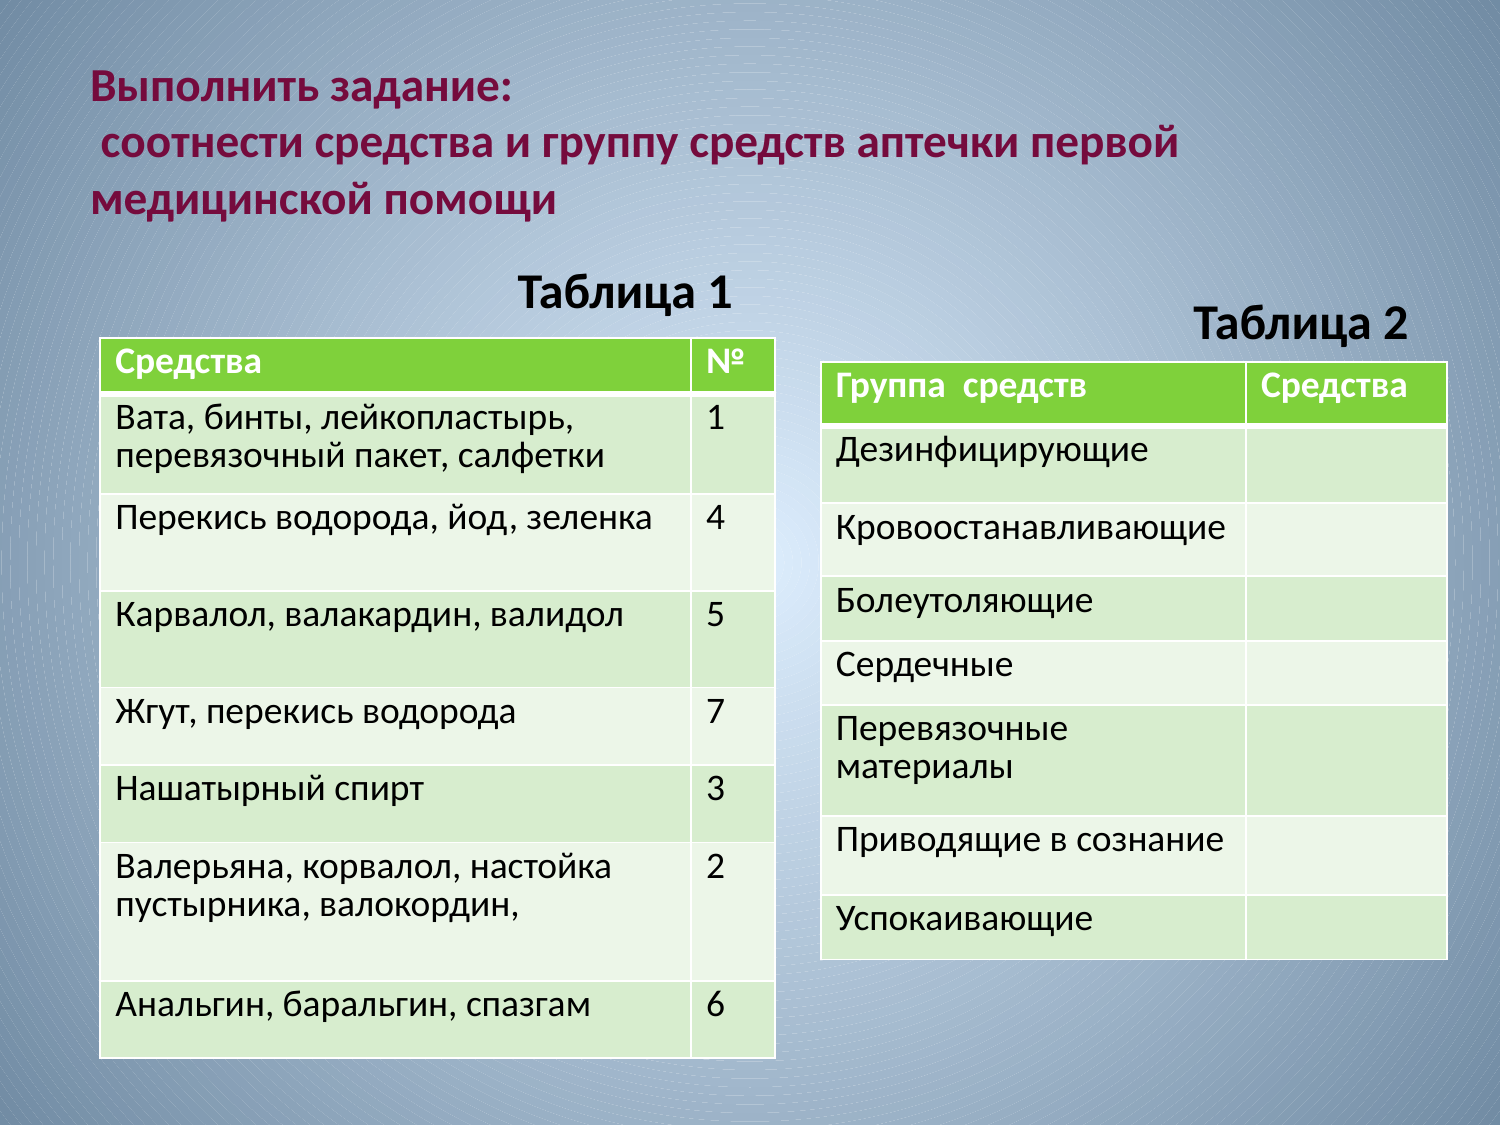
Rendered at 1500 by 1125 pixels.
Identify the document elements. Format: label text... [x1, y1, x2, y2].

table_cell Перевязочные материалы [822, 706, 1245, 815]
table_cell Кровоостанавливающие [822, 504, 1245, 575]
table_cell 5 [692, 592, 774, 687]
table_cell 3 [692, 766, 774, 842]
table_header Средства [101, 339, 690, 391]
table_header № [692, 339, 774, 391]
table_cell 1 [692, 397, 774, 493]
table_cell Перекись водорода, йод, зеленка [101, 495, 690, 590]
table_cell [1247, 896, 1446, 959]
table_cell 4 [692, 495, 774, 590]
table_cell 2 [692, 843, 774, 980]
table_cell 7 [692, 688, 774, 764]
table_cell [1247, 577, 1446, 640]
table_cell Успокаивающие [822, 896, 1245, 959]
table_header Группа средств [822, 363, 1245, 423]
table_cell [1247, 504, 1446, 575]
table_cell [1247, 817, 1446, 894]
list Таблица 1 [75, 208, 798, 327]
table_cell 6 [692, 982, 774, 1057]
table_cell [1247, 429, 1446, 502]
table_cell Приводящие в сознание [822, 817, 1245, 894]
table_cell Жгут, перекись водорода [101, 688, 690, 764]
table_cell Сердечные [822, 642, 1245, 704]
table_cell Карвалол, валакардин, валидол [101, 592, 690, 687]
table_cell Вата, бинты, лейкопластырь, перевязочный пакет, салфетки [101, 397, 690, 493]
table_cell [1247, 706, 1446, 815]
table_cell [1247, 642, 1446, 704]
table_cell Анальгин, баральгин, спазгам [101, 982, 690, 1057]
list Таблица 2 [761, 251, 1425, 357]
table_cell Нашатырный спирт [101, 766, 690, 842]
table_header Средства [1247, 363, 1446, 423]
table_cell Валерьяна, корвалол, настойка пустырника, валокордин, [101, 843, 690, 980]
title Выполнить задание: соотнести средства и группу средств аптечки первой медицинской помощи [75, 45, 1425, 233]
table_cell Болеутоляющие [822, 577, 1245, 640]
table_cell Дезинфицирующие [822, 429, 1245, 502]
